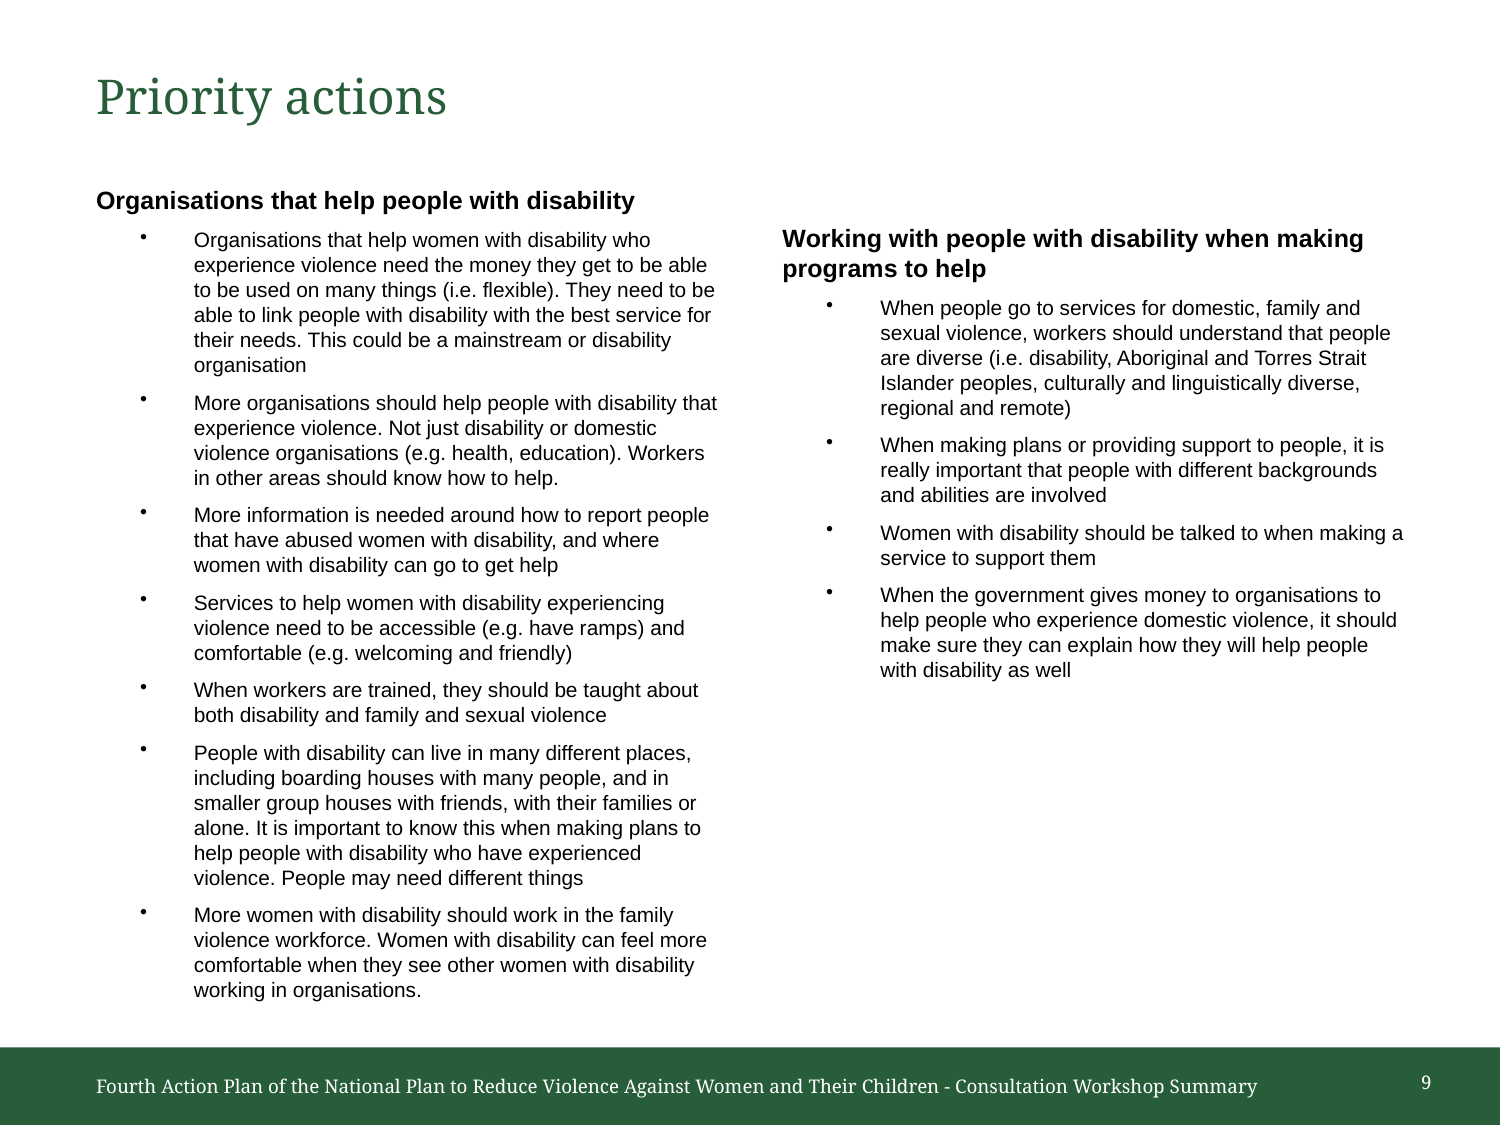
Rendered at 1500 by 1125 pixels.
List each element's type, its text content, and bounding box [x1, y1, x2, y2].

text_box Fourth Action Plan of the National Plan to Reduce Violence Against Women and Their Children - Consultation Workshop Summary [96, 1074, 1273, 1098]
slide_number 9 [1410, 1072, 1432, 1095]
title Priority actions [95, 76, 1405, 133]
list Organisations that help people with disability Organisations that help women with disability who experience violence need the money they get to be able to be used on many things (i.e. flexible). They need to be able to link people with disability with the best service for their needs. This could be a mainstream or disability organisation More organisations should help people with disability that experience violence. Not just disability or domestic violence organisations (e.g. health, education). Workers in other areas should know how to help. More information is needed around how to report people that have abused women with disability, and where women with disability can go to get help Services to help women with disability experiencing violence need to be accessible (e.g. have ramps) and comfortable (e.g. welcoming and friendly) When workers are trained, they should be taught about both disability and family and sexual violence People with disability can live in many different places, including boarding houses with many people, and in smaller group houses with friends, with their families or alone. It is important to know this when making plans to help people with disability who have experienced violence. People may need different things More women with disability should work in the family violence workforce. Women with disability can feel more comfortable when they see other women with disability working in organisations. Working with people with disability when making programs to help When people go to services for domestic, family and sexual violence, workers should understand that people are diverse (i.e. disability, Aboriginal and Torres Strait Islander peoples, culturally and linguistically diverse, regional and remote) When making plans or providing support to people, it is really important that people with different backgrounds and abilities are involved Women with disability should be talked to when making a service to support them When the government gives money to organisations to help people who experience domestic violence, it should make sure they can explain how they will help people with disability as well [95, 184, 1411, 1036]
